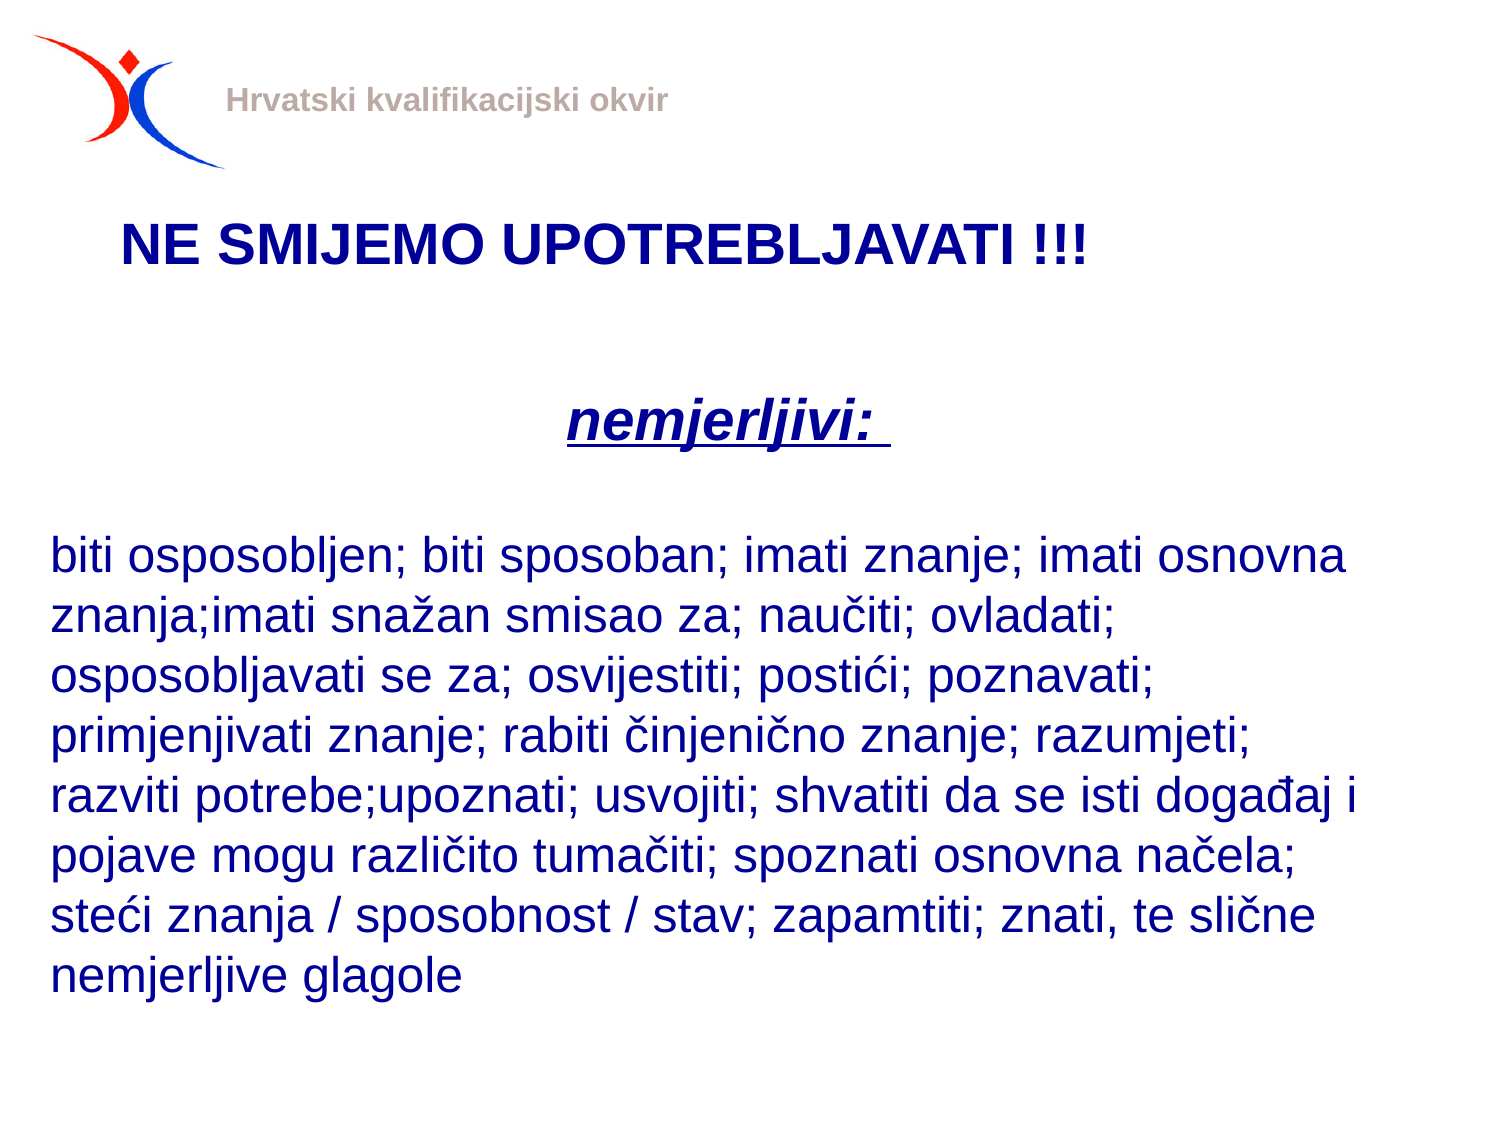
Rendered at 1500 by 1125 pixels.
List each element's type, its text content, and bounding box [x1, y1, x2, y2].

text_box NE SMIJEMO UPOTREBLJAVATI !!! [105, 199, 1407, 284]
picture [29, 30, 229, 172]
text_box nemjerljivi: biti osposobljen; biti sposoban; imati znanje; imati osnovna znanja;imati snažan smisao za; naučiti; ovladati; osposobljavati se za; osvijestiti; postići; poznavati; primjenjivati znanje; rabiti činjenično znanje; razumjeti; razviti potrebe;upoznati; usvojiti; shvatiti da se isti događaj i pojave mogu različito tumačiti; spoznati osnovna načela; steći znanja / sposobnost / stav; zapamtiti; znati, te slične nemjerljive glagole [35, 374, 1407, 1010]
text_box Hrvatski kvalifikacijski okvir [235, 70, 832, 125]
